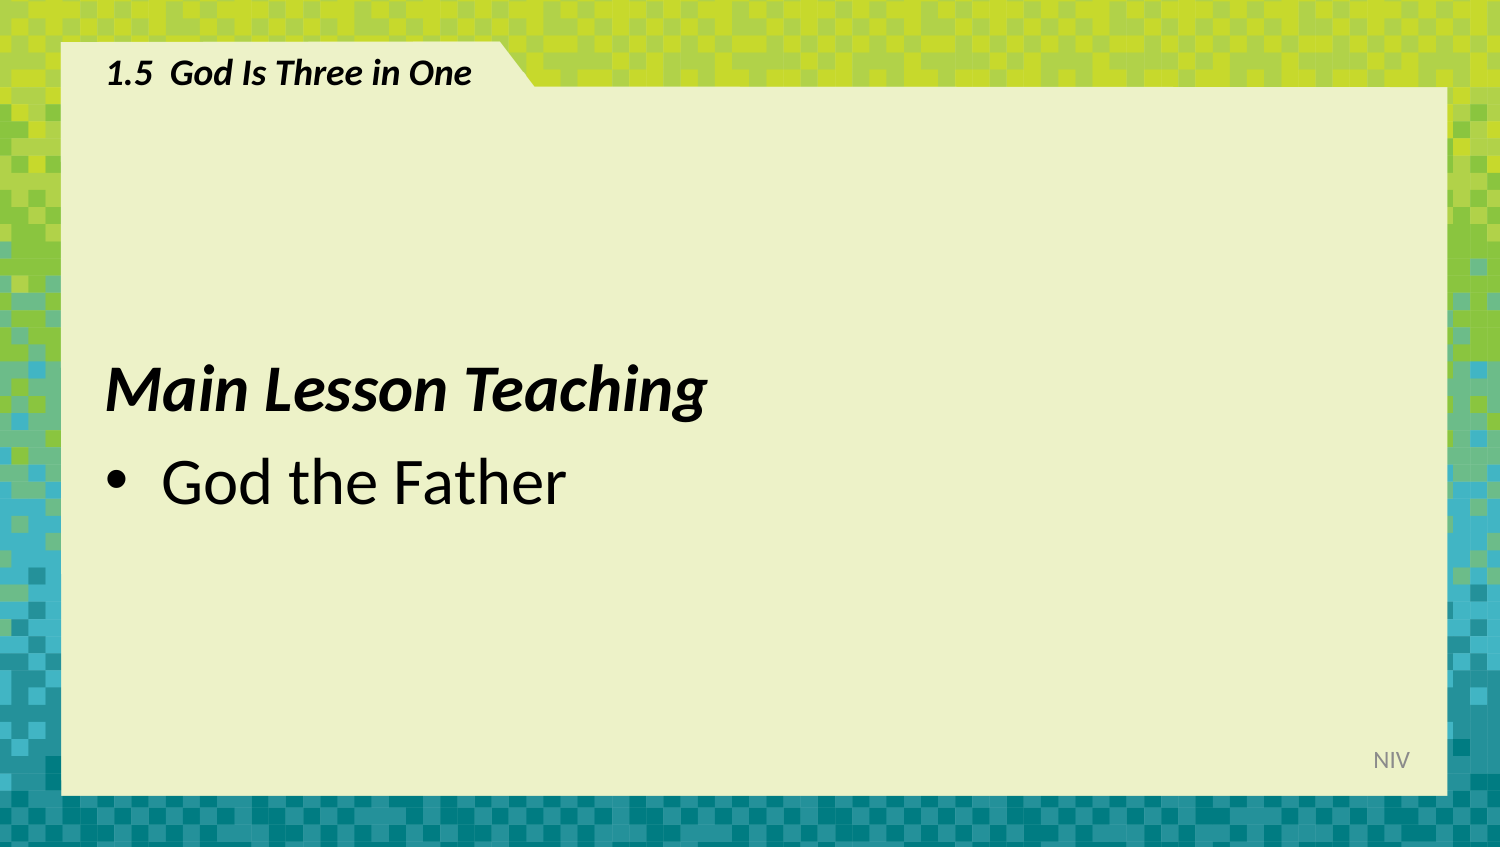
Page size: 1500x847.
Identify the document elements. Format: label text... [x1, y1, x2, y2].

list Main Lesson Teaching God the Father [89, 141, 1403, 722]
title 1.5 God Is Three in One [89, 33, 1420, 108]
footer NIV [950, 736, 1425, 782]
picture [0, 0, 1500, 847]
